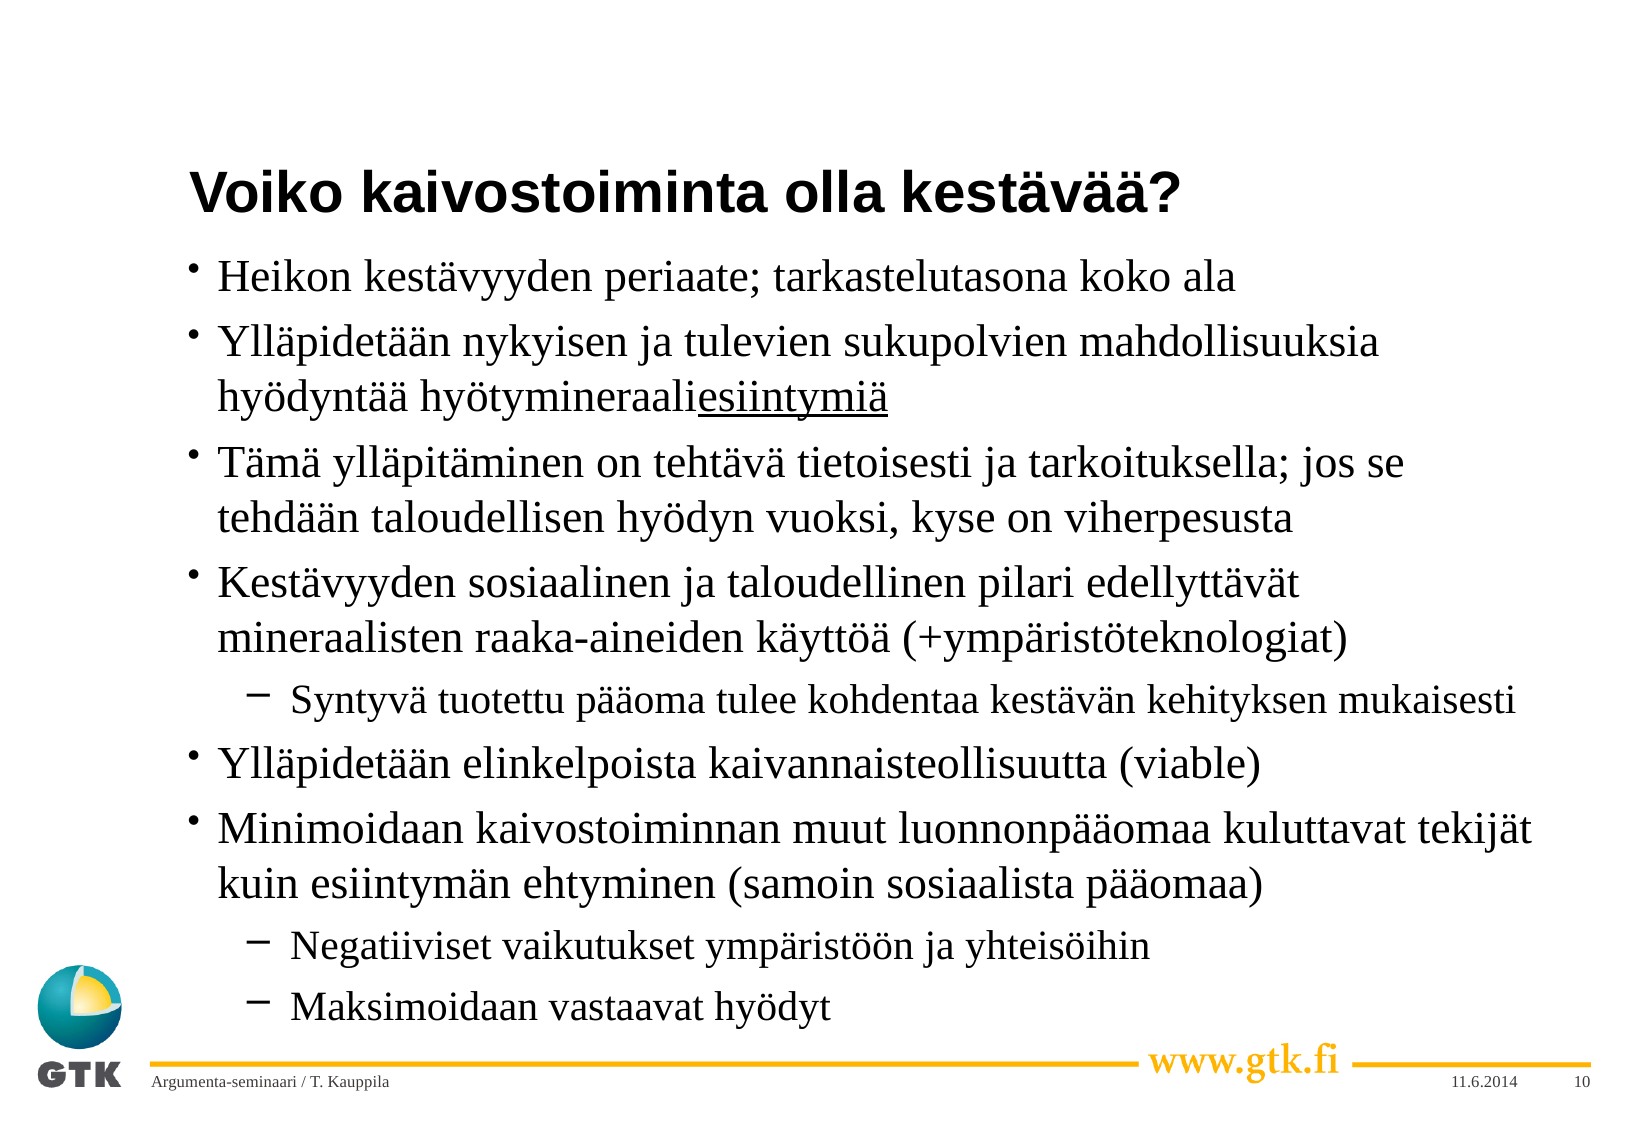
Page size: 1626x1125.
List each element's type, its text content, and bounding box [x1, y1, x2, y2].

title Voiko kaivostoiminta olla kestävää? [174, 31, 1569, 232]
list Heikon kestävyyden periaate; tarkastelutasona koko ala Ylläpidetään nykyisen ja tulevien sukupolvien mahdollisuuksia hyödyntää hyötymineraaliesiintymiä Tämä ylläpitäminen on tehtävä tietoisesti ja tarkoituksella; jos se tehdään taloudellisen hyödyn vuoksi, kyse on viherpesusta Kestävyyden sosiaalinen ja taloudellinen pilari edellyttävät mineraalisten raaka-aineiden käyttöä (+ympäristöteknologiat) Syntyvä tuotettu pääoma tulee kohdentaa kestävän kehityksen mukaisesti Ylläpidetään elinkelpoista kaivannaisteollisuutta (viable) Minimoidaan kaivostoiminnan muut luonnonpääomaa kuluttavat tekijät kuin esiintymän ehtyminen (samoin sosiaalista pääomaa) Negatiiviset vaikutukset ympäristöön ja yhteisöihin Maksimoidaan vastaavat hyödyt [172, 237, 1567, 994]
picture [142, 1032, 1601, 1092]
slide_number 10 [1533, 1069, 1606, 1093]
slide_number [1344, 1069, 1533, 1093]
footer Argumenta-seminaari / T. Kauppila [135, 1069, 1144, 1093]
picture [31, 952, 128, 1094]
